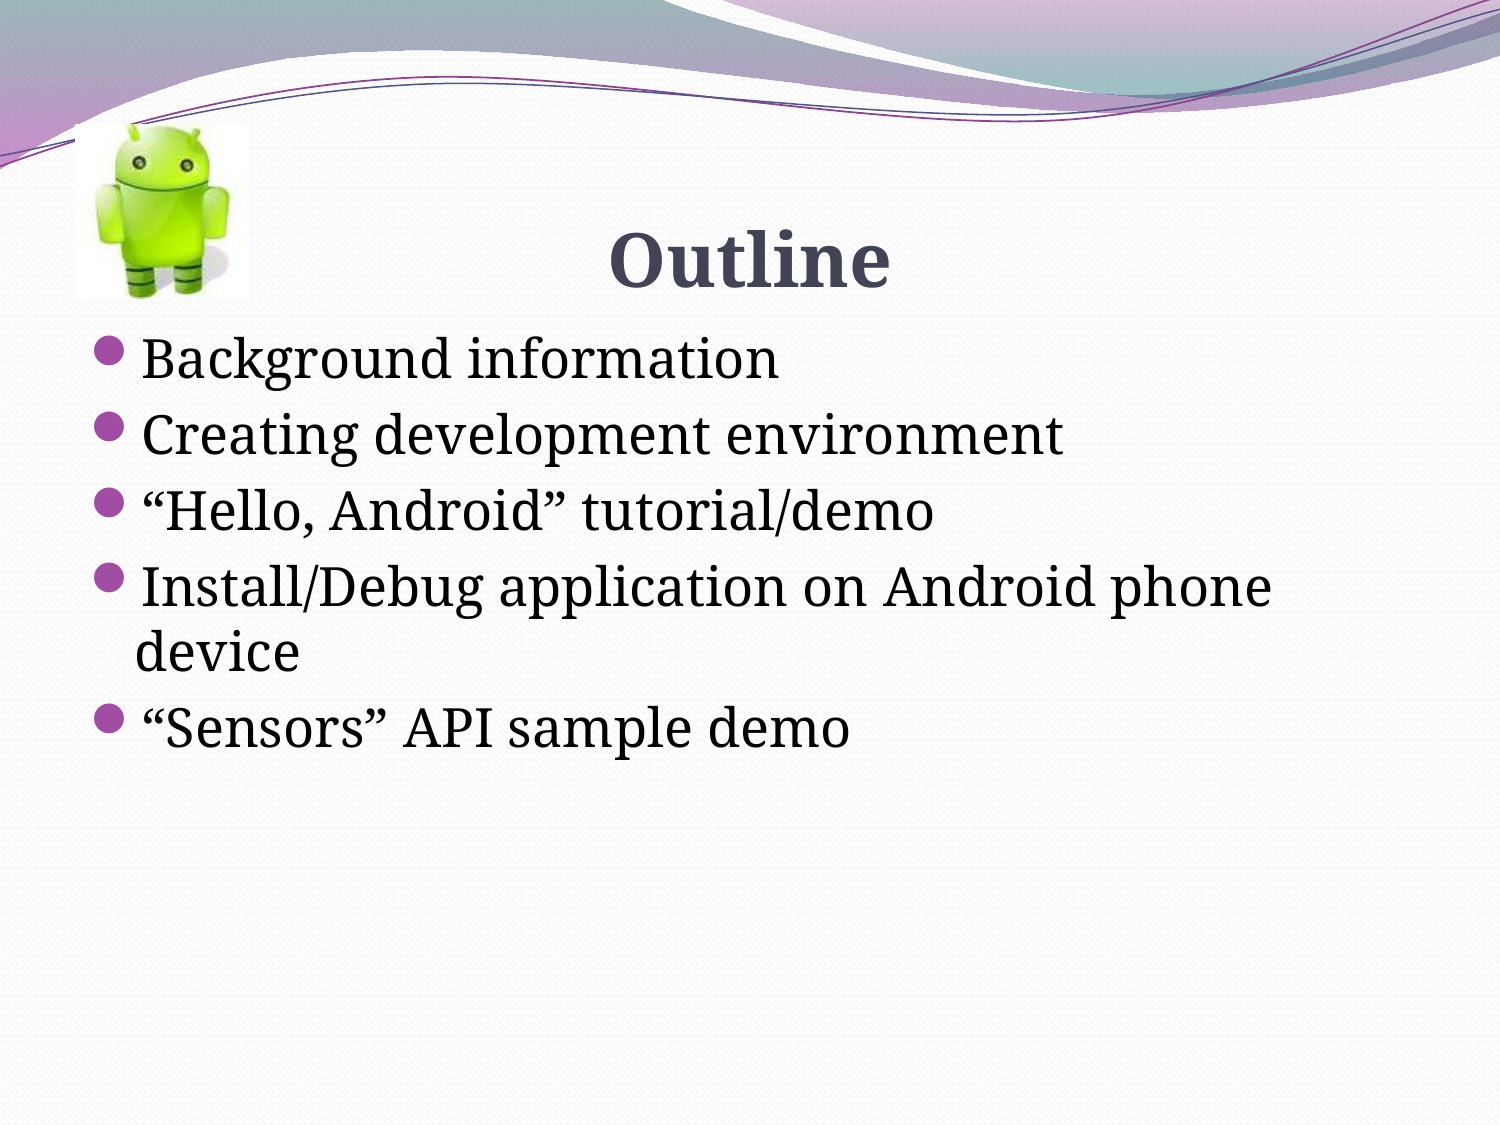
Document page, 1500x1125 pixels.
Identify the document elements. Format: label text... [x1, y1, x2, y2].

list Background information Creating development environment “Hello, Android” tutorial/demo Install/Debug application on Android phone device “Sensors” API sample demo [75, 317, 1425, 1038]
title Outline [75, 115, 1425, 303]
